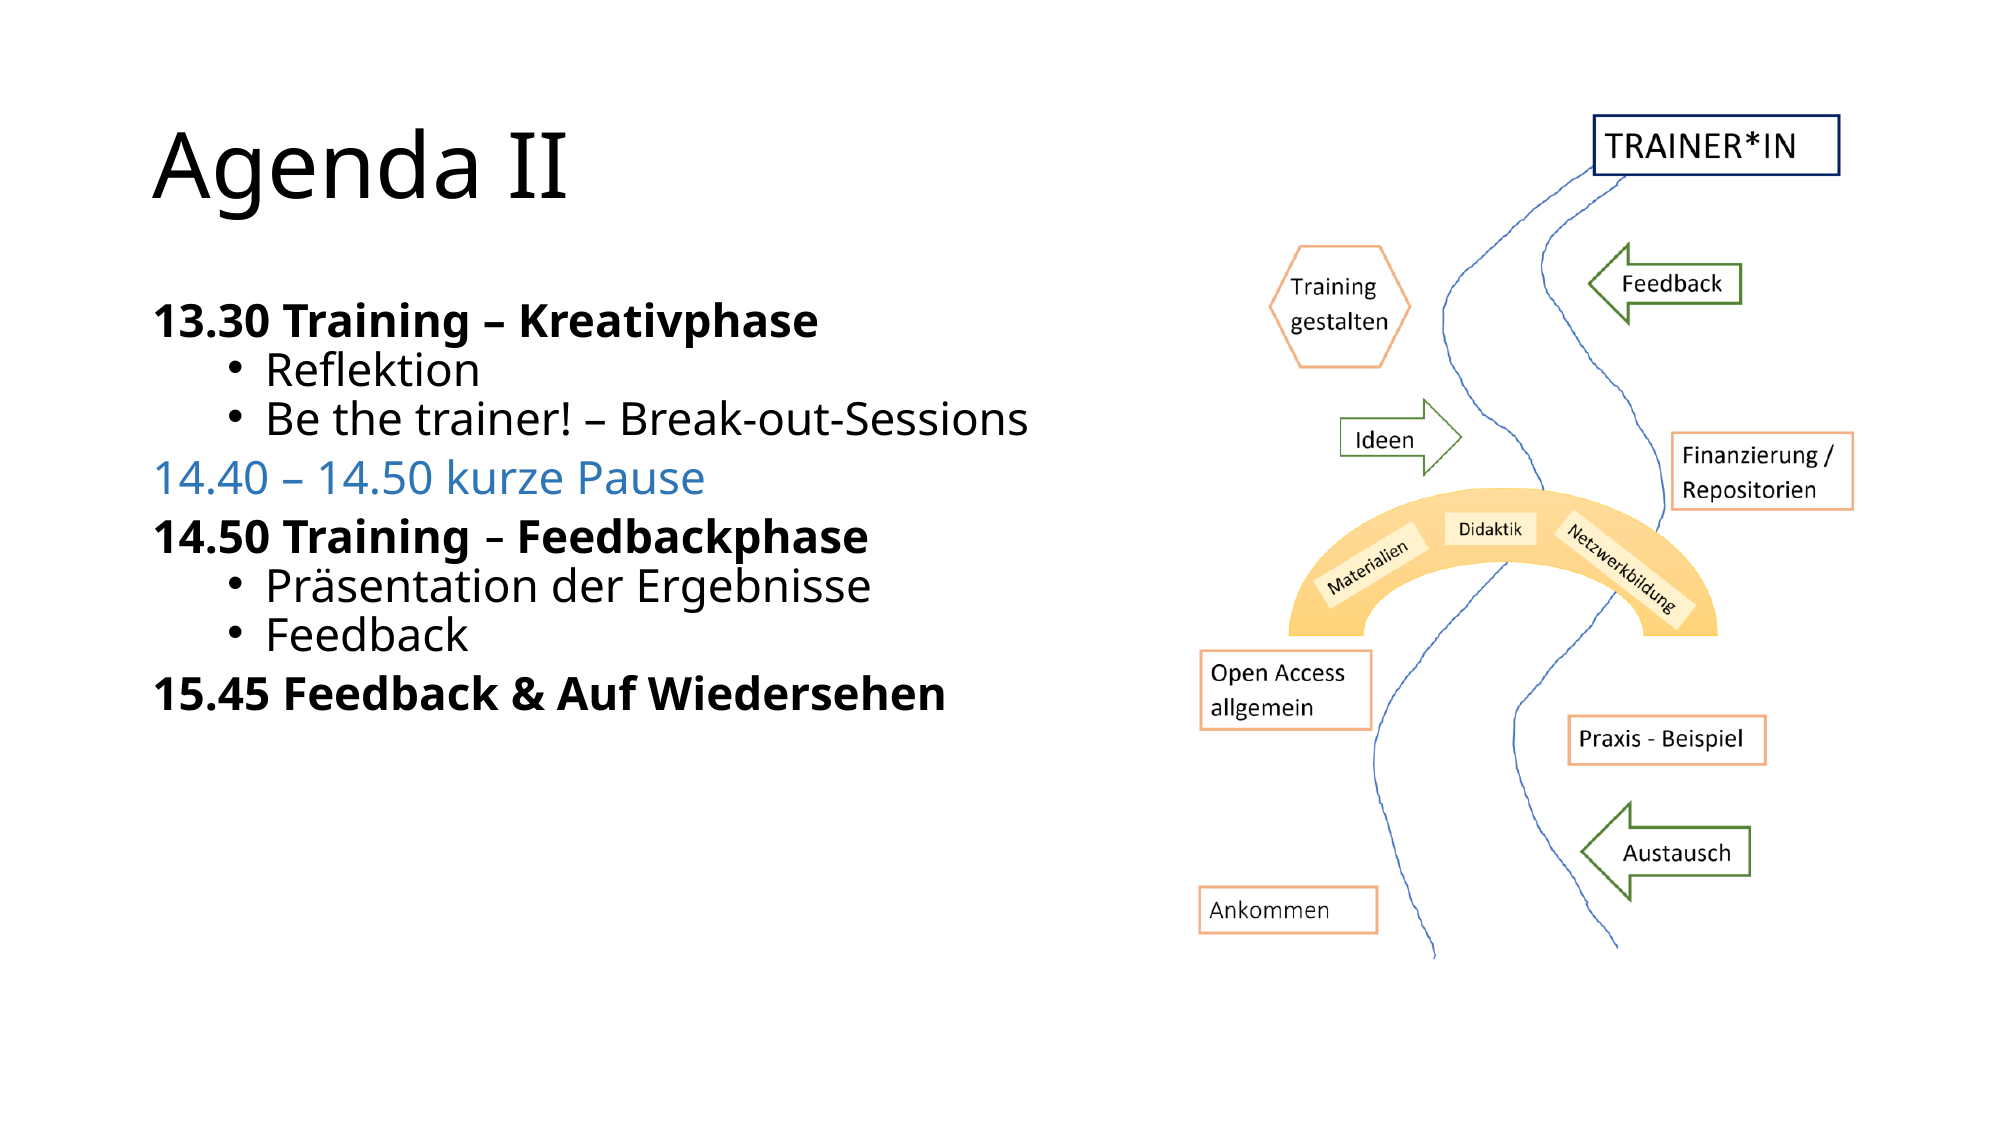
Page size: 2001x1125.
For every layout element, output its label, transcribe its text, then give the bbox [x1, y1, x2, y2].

title Agenda II [137, 59, 1863, 278]
list 13.30 Training – Kreativphase Reflektion Be the trainer! – Break-out-Sessions 14.40 – 14.50 kurze Pause 14.50 Training – Feedbackphase Präsentation der Ergebnisse Feedback 15.45 Feedback & Auf Wiedersehen [137, 299, 1863, 1014]
picture [1182, 89, 1862, 995]
